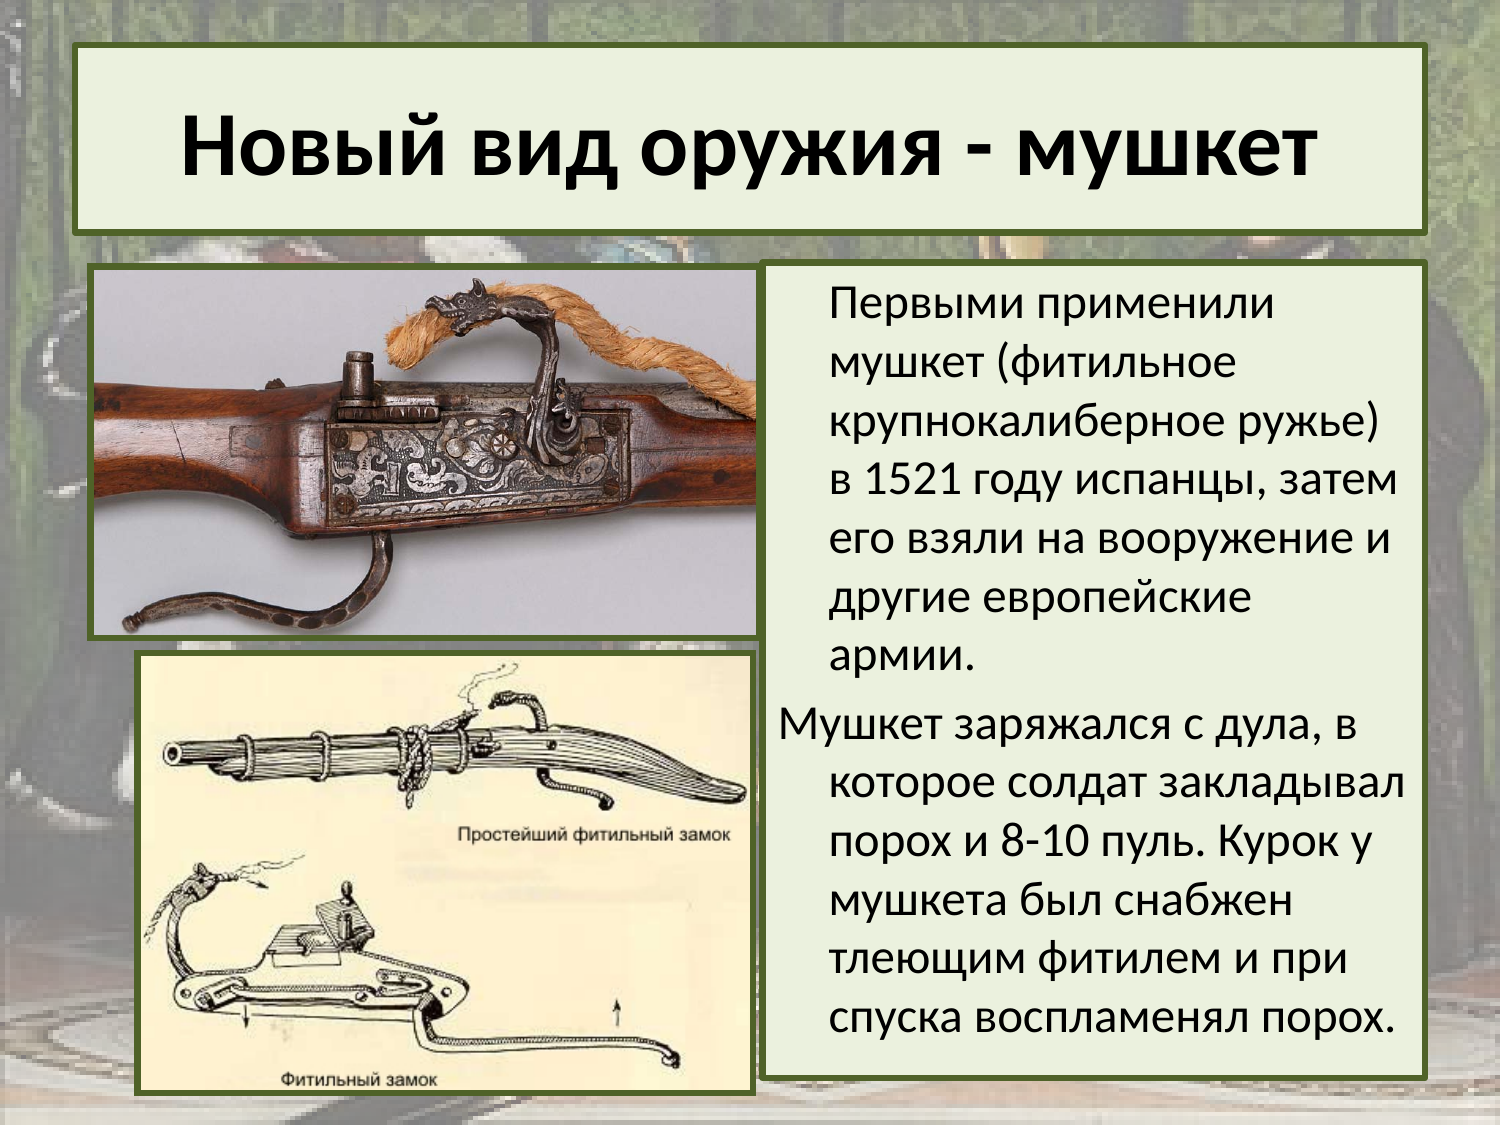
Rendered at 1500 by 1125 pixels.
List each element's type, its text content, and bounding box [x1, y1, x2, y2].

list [93, 269, 757, 635]
picture [140, 655, 751, 1091]
title Новый вид оружия - мушкет [75, 45, 1425, 233]
list Первыми применили мушкет (фитильное крупнокалиберное ружье) в 1521 году испанцы, затем его взяли на вооружение и другие европейские армии. Мушкет заряжался с дула, в которое солдат закладывал порох и 8-10 пуль. Курок у мушкета был снабжен тлеющим фитилем и при спуска воспламенял порох. [762, 262, 1425, 1079]
